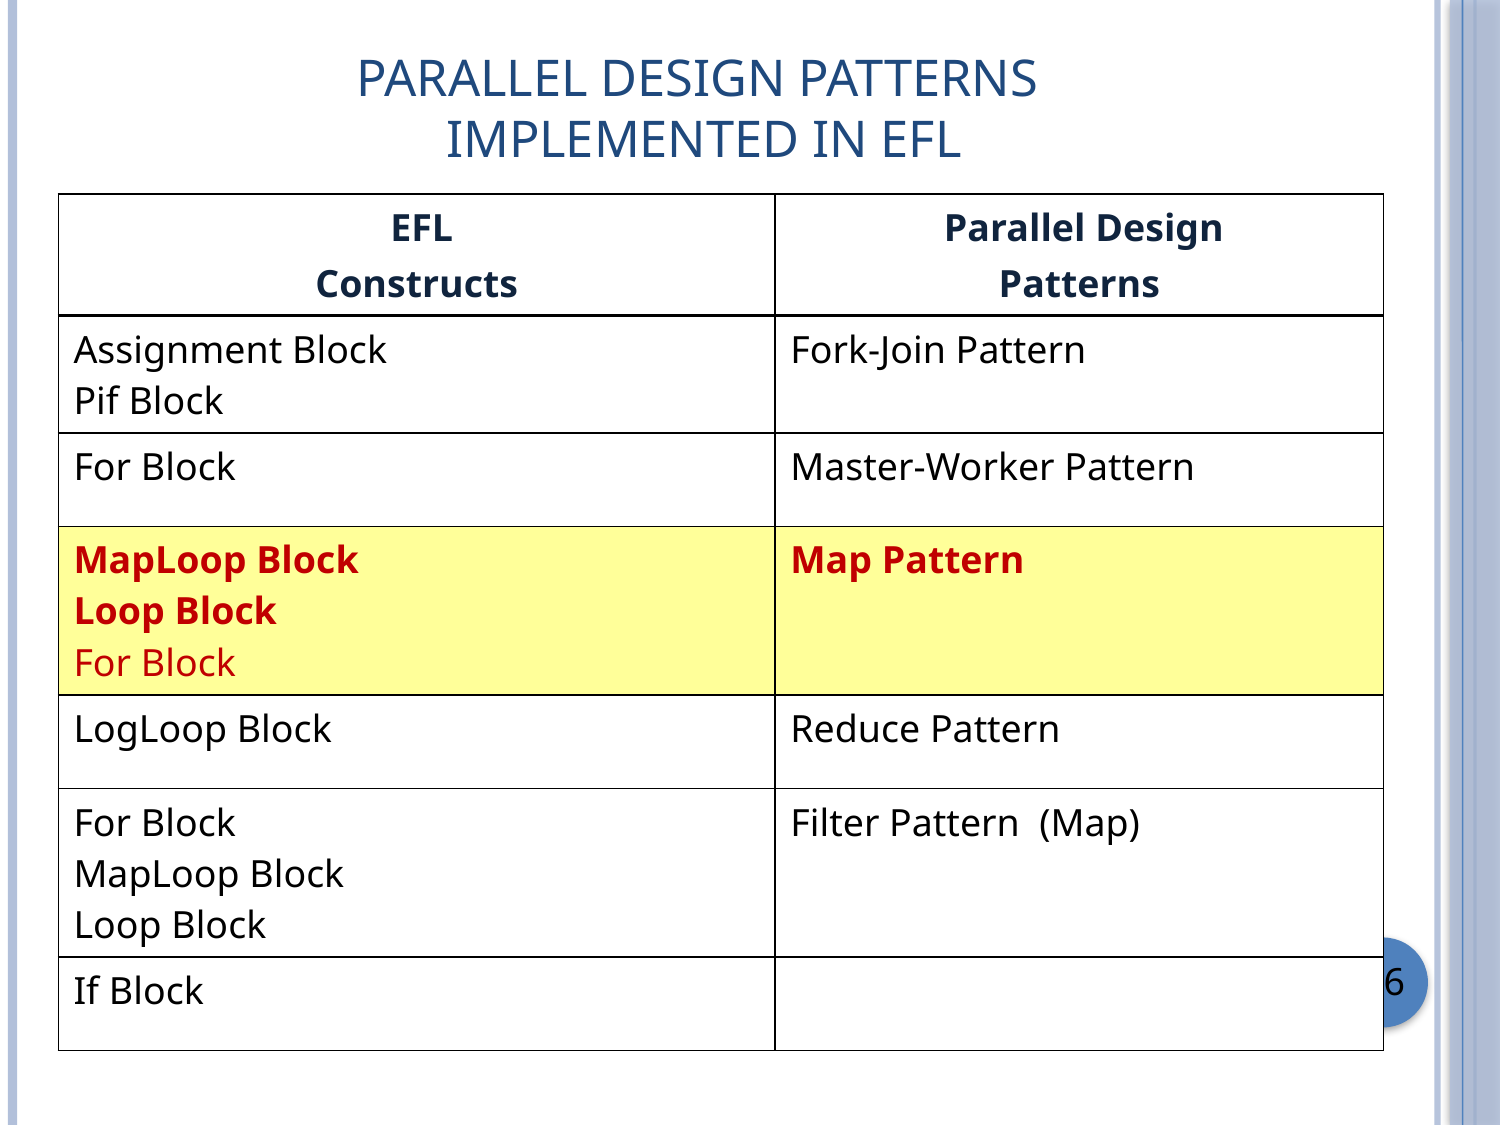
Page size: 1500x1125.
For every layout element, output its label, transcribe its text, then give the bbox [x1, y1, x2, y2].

title Parallel Design Patterns implemented in EFL [75, 37, 1334, 175]
table_cell [776, 958, 1383, 1050]
table_cell MapLoop Block Loop Block For Block [59, 527, 774, 694]
table_cell Assignment Block Pif Block [59, 317, 774, 432]
table_cell Fork-Join Pattern [776, 317, 1383, 432]
slide_number 26 [1384, 940, 1434, 1027]
table_header Parallel Design Patterns [776, 195, 1383, 314]
table_cell For Block MapLoop Block Loop Block [59, 789, 774, 956]
table_cell Master-Worker Pattern [776, 434, 1383, 526]
table_cell Reduce Pattern [776, 696, 1383, 788]
table_cell If Block [59, 958, 774, 1050]
table_header EFL Constructs [59, 195, 774, 314]
table_cell For Block [59, 434, 774, 526]
table_cell LogLoop Block [59, 696, 774, 788]
table_cell Filter Pattern (Map) [776, 789, 1383, 956]
table_cell Map Pattern [776, 527, 1383, 694]
